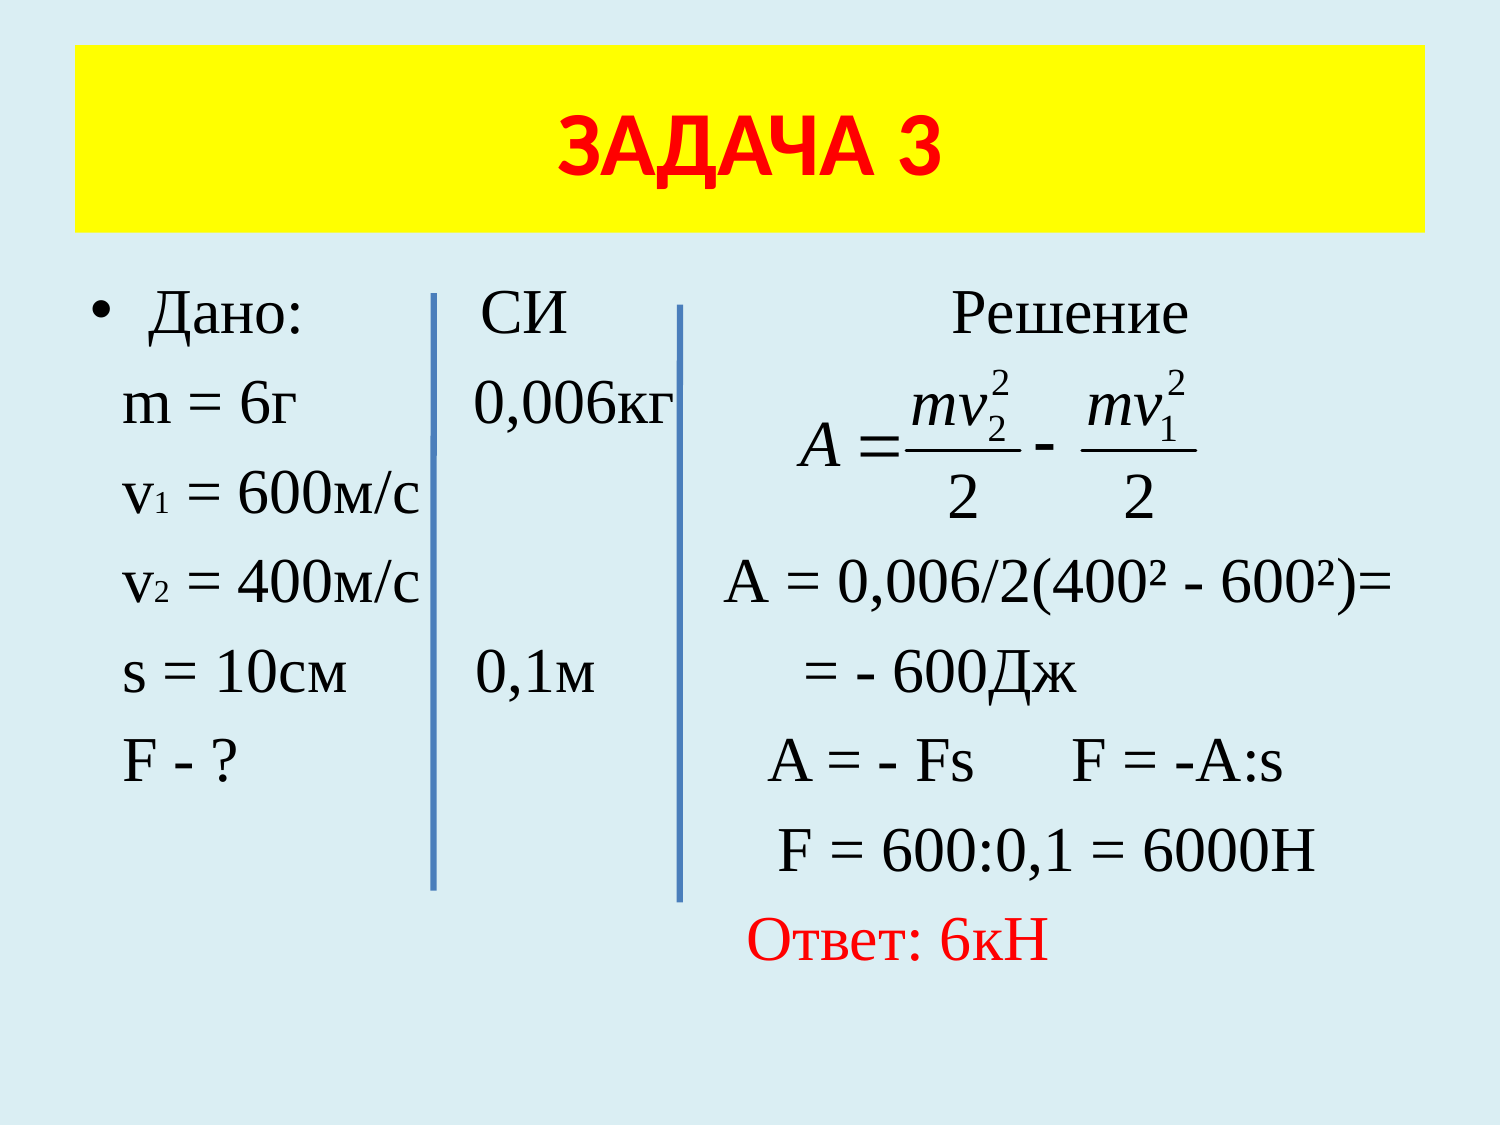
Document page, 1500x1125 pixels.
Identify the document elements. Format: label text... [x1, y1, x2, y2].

list Дано: СИ Решение m = 6г 0,006кг v1 = 600м/с v2 = 400м/с А = 0,006/2(400² - 600²)= s = 10см 0,1м = - 600Дж F - ? A = - Fs F = -A:s F = 600:0,1 = 6000Н Ответ: 6кН [75, 262, 1425, 1005]
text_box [784, 351, 1208, 533]
title ЗАДАЧА 3 [75, 45, 1425, 233]
